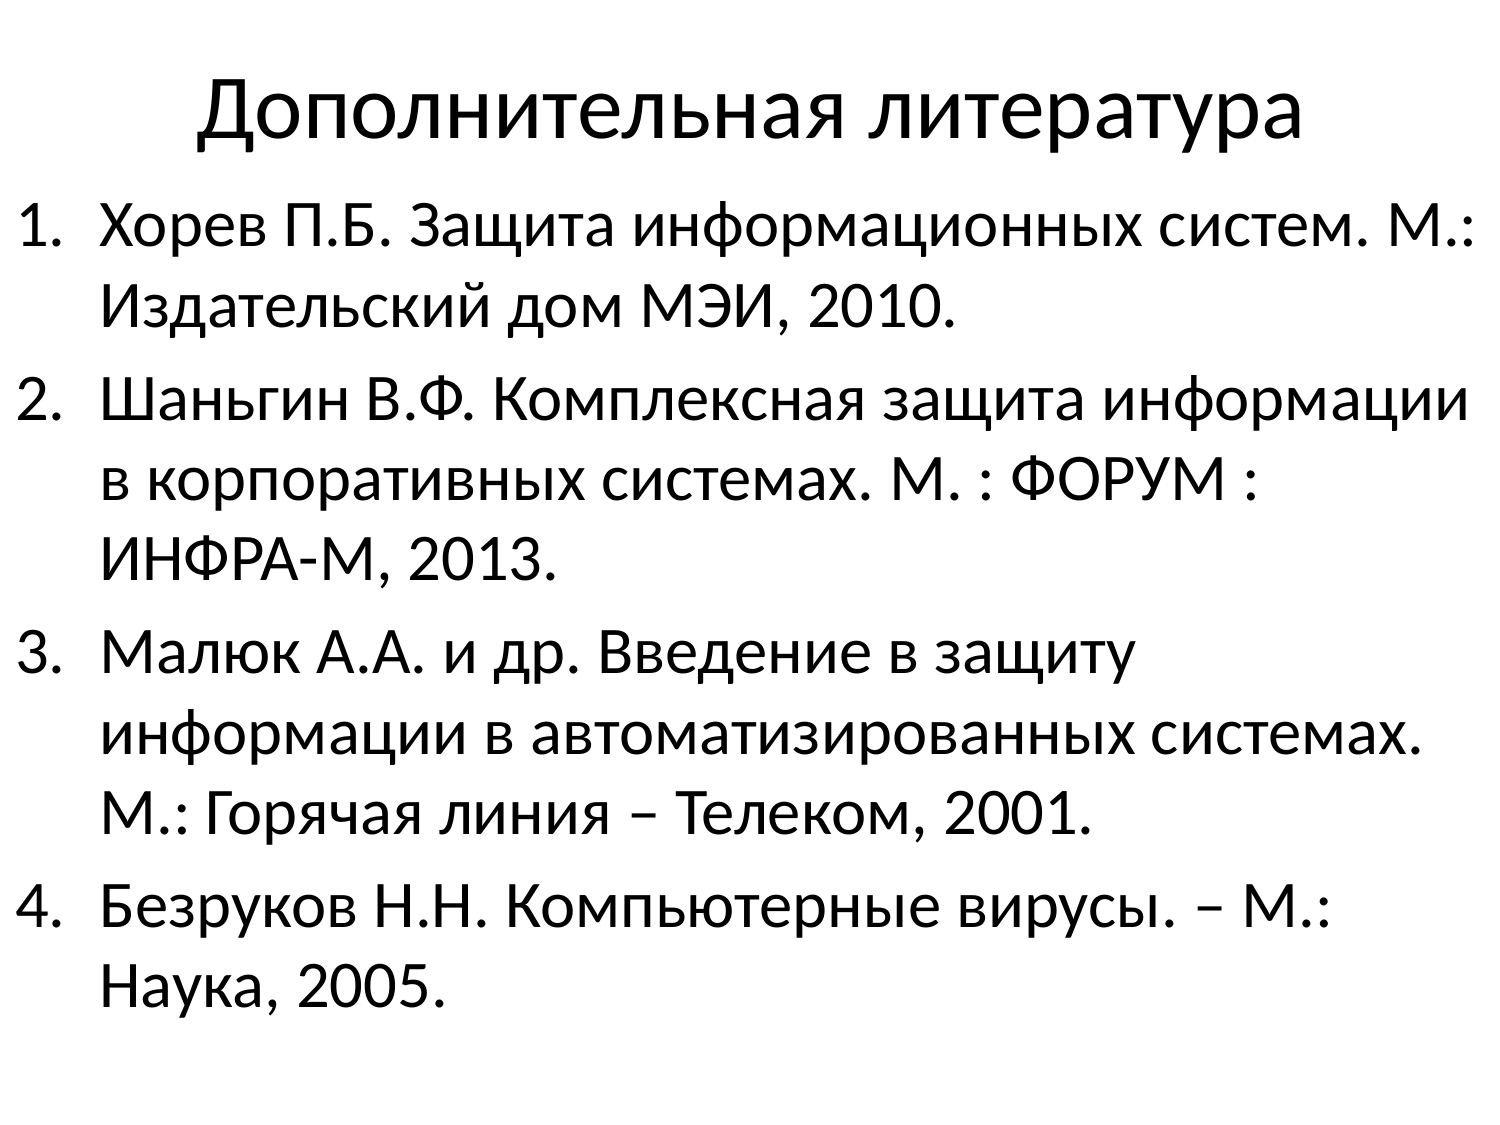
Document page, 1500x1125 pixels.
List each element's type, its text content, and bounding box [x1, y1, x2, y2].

title Дополнительная литература [76, 19, 1427, 172]
list Хорев П.Б. Защита информационных систем. М.: Издательский дом МЭИ, 2010. Шаньгин В.Ф. Комплексная защита информации в корпоративных системах. М. : ФОРУМ : ИНФРА-М, 2013. Малюк А.А. и др. Введение в защиту информации в автоматизированных системах. М.: Горячая линия – Телеком, 2001. Безруков Н.Н. Компьютерные вирусы. – М.: Наука, 2005. [0, 172, 1500, 1125]
